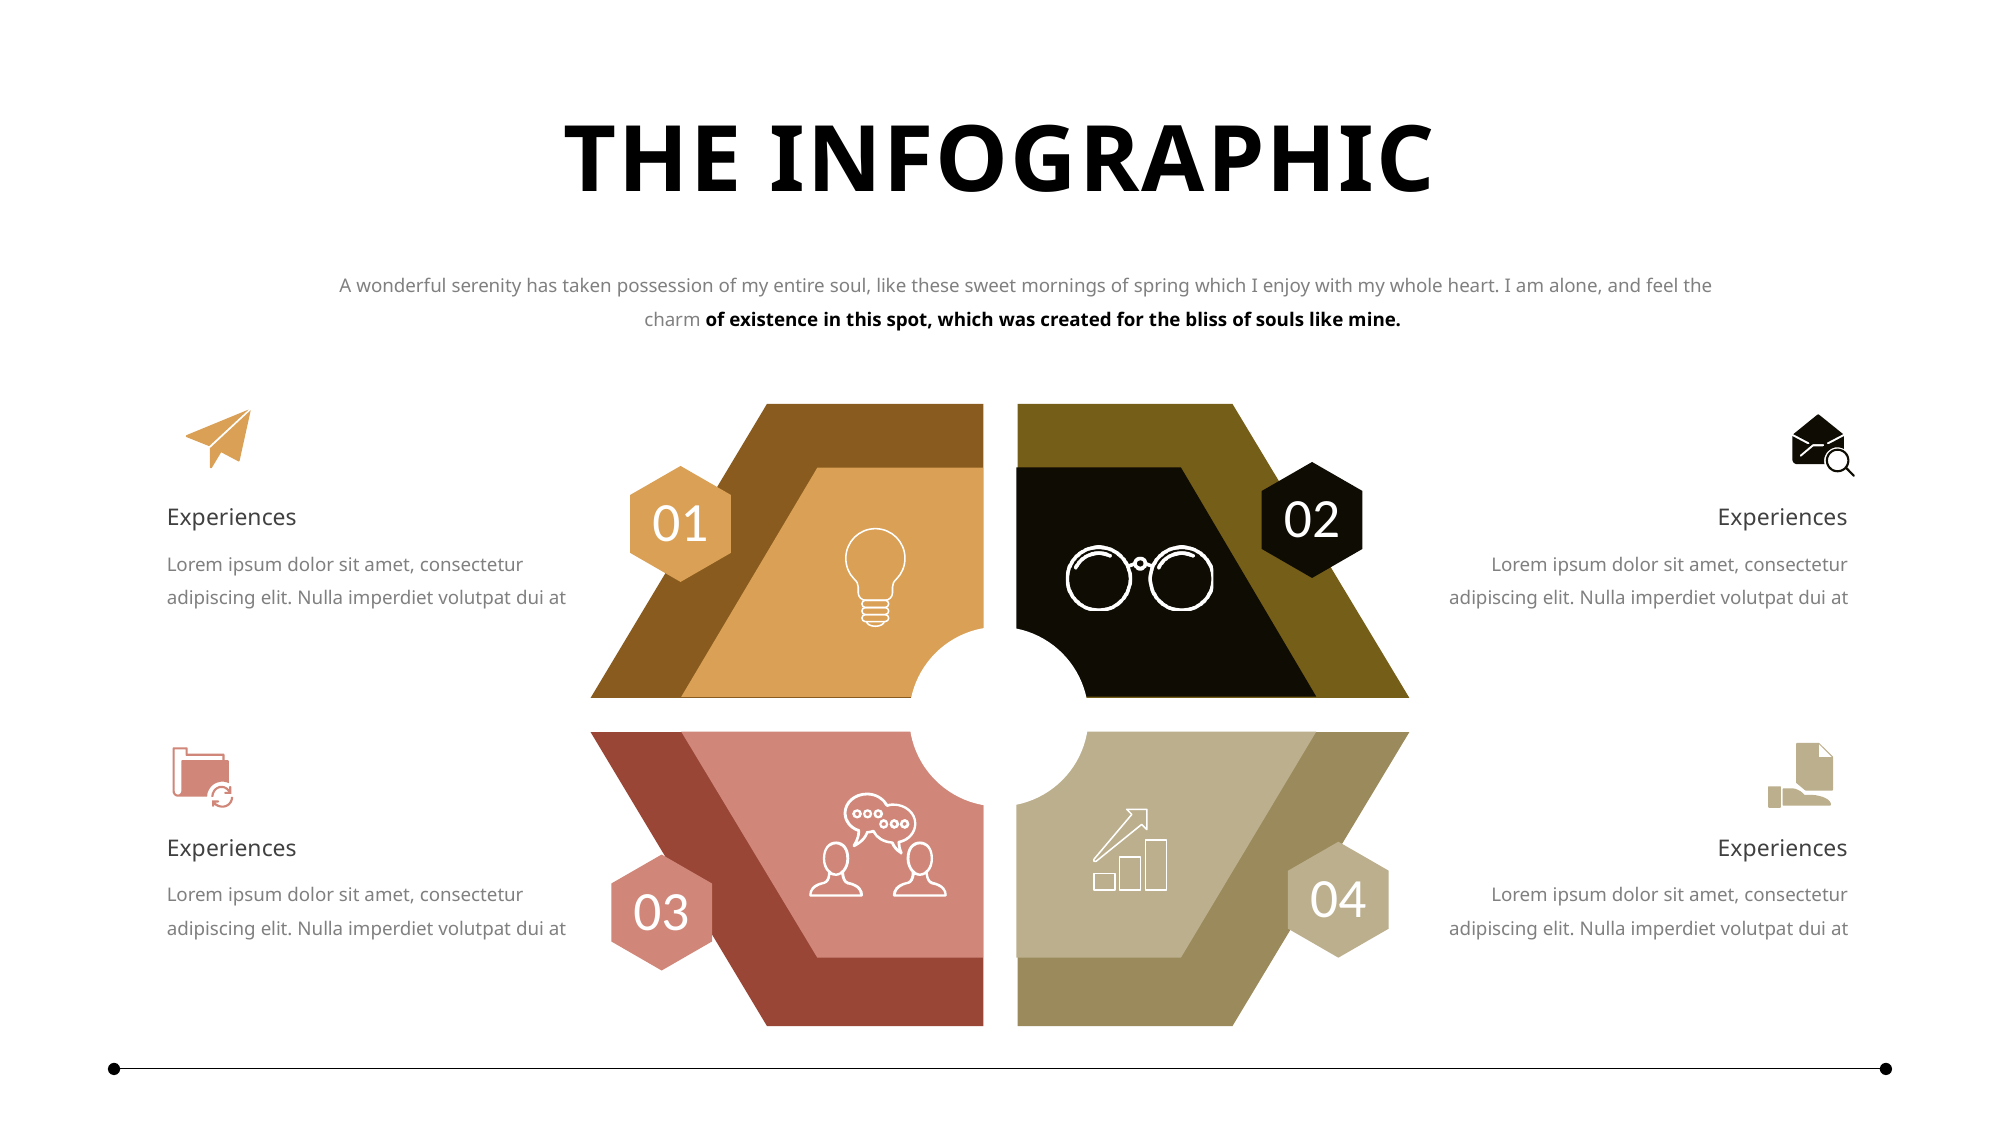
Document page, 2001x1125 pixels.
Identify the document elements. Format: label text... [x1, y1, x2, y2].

text_box Lorem ipsum dolor sit amet, consectetur adipiscing elit. Nulla imperdiet volutpat dui at [1410, 863, 1863, 947]
text_box Lorem ipsum dolor sit amet, consectetur adipiscing elit. Nulla imperdiet volutpat dui at [152, 533, 590, 616]
text_box Experiences [152, 812, 401, 863]
text_box THE INFOGRAPHIC [548, 92, 1452, 217]
text_box Lorem ipsum dolor sit amet, consectetur adipiscing elit. Nulla imperdiet volutpat dui at [1410, 533, 1863, 616]
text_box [1768, 742, 1833, 808]
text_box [185, 409, 251, 469]
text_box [1792, 414, 1855, 477]
text_box A wonderful serenity has taken possession of my entire soul, like these sweet mornings of spring which I enjoy with my whole heart. I am alone, and feel the charm of existence in this spot, which was created for the bliss of souls like mine. [314, 255, 1736, 338]
text_box Experiences [152, 481, 401, 533]
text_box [590, 403, 1410, 1027]
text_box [172, 747, 234, 808]
text_box Lorem ipsum dolor sit amet, consectetur adipiscing elit. Nulla imperdiet volutpat dui at [152, 863, 590, 947]
text_box Experiences [1613, 481, 1863, 533]
text_box Experiences [1613, 812, 1863, 863]
